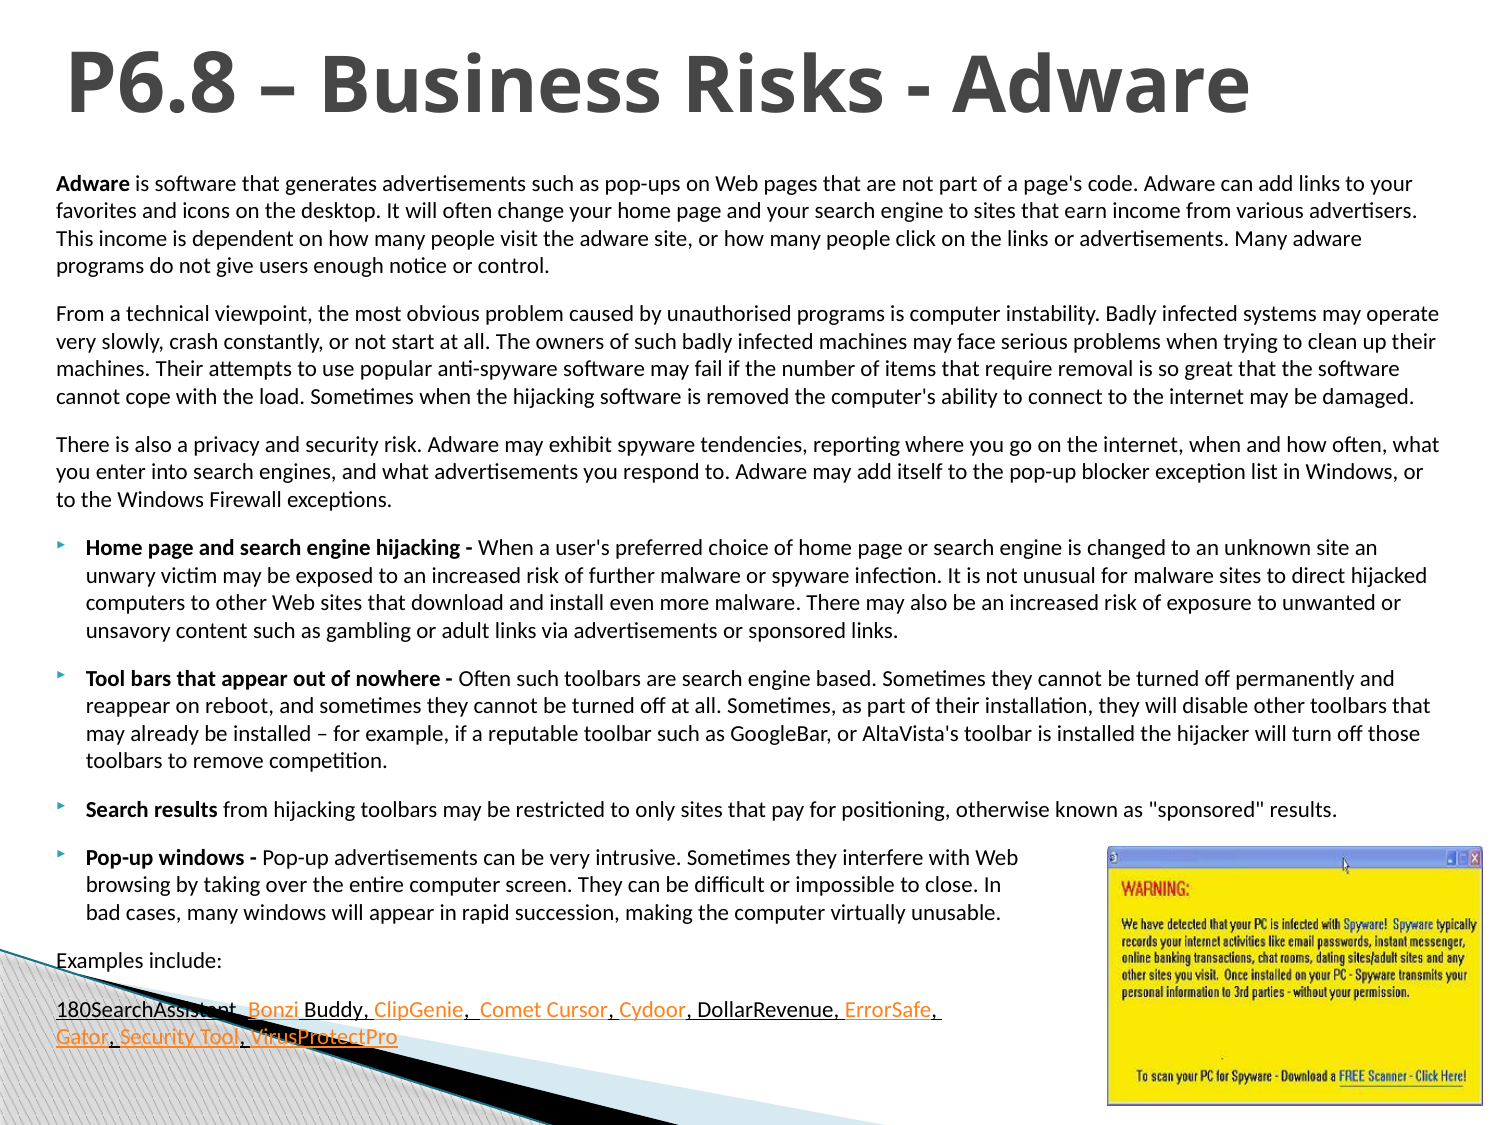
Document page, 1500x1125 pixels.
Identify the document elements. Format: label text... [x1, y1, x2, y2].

list Adware is software that generates advertisements such as pop-ups on Web pages that are not part of a page's code. Adware can add links to your favorites and icons on the desktop. It will often change your home page and your search engine to sites that earn income from various advertisers. This income is dependent on how many people visit the adware site, or how many people click on the links or advertisements. Many adware programs do not give users enough notice or control. From a technical viewpoint, the most obvious problem caused by unauthorised programs is computer instability. Badly infected systems may operate very slowly, crash constantly, or not start at all. The owners of such badly infected machines may face serious problems when trying to clean up their machines. Their attempts to use popular anti-spyware software may fail if the number of items that require removal is so great that the software cannot cope with the load. Sometimes when the hijacking software is removed the computer's ability to connect to the internet may be damaged. There is also a privacy and security risk. Adware may exhibit spyware tendencies, reporting where you go on the internet, when and how often, what you enter into search engines, and what advertisements you respond to. Adware may add itself to the pop-up blocker exception list in Windows, or to the Windows Firewall exceptions. Home page and search engine hijacking - When a user's preferred choice of home page or search engine is changed to an unknown site an unwary victim may be exposed to an increased risk of further malware or spyware infection. It is not unusual for malware sites to direct hijacked computers to other Web sites that download and install even more malware. There may also be an increased risk of exposure to unwanted or unsavory content such as gambling or adult links via advertisements or sponsored links. Tool bars that appear out of nowhere - Often such toolbars are search engine based. Sometimes they cannot be turned off permanently and reappear on reboot, and sometimes they cannot be turned off at all. Sometimes, as part of their installation, they will disable other toolbars that may already be installed – for example, if a reputable toolbar such as GoogleBar, or AltaVista's toolbar is installed the hijacker will turn off those toolbars to remove competition. Search results from hijacking toolbars may be restricted to only sites that pay for positioning, otherwise known as "sponsored" results. Pop-up windows - Pop-up advertisements can be very intrusive. Sometimes they interfere with Web browsing by taking over the entire computer screen. They can be difficult or impossible to close. In bad cases, many windows will appear in rapid succession, making the computer virtually unusable. Examples include: 180SearchAssistant, Bonzi Buddy, ClipGenie, Comet Cursor, Cydoor, DollarRevenue, ErrorSafe, Gator, Security Tool, VirusProtectPro [41, 160, 1459, 1047]
picture [1106, 846, 1483, 1107]
title P6.8 – Business Risks - Adware [49, 20, 1400, 138]
